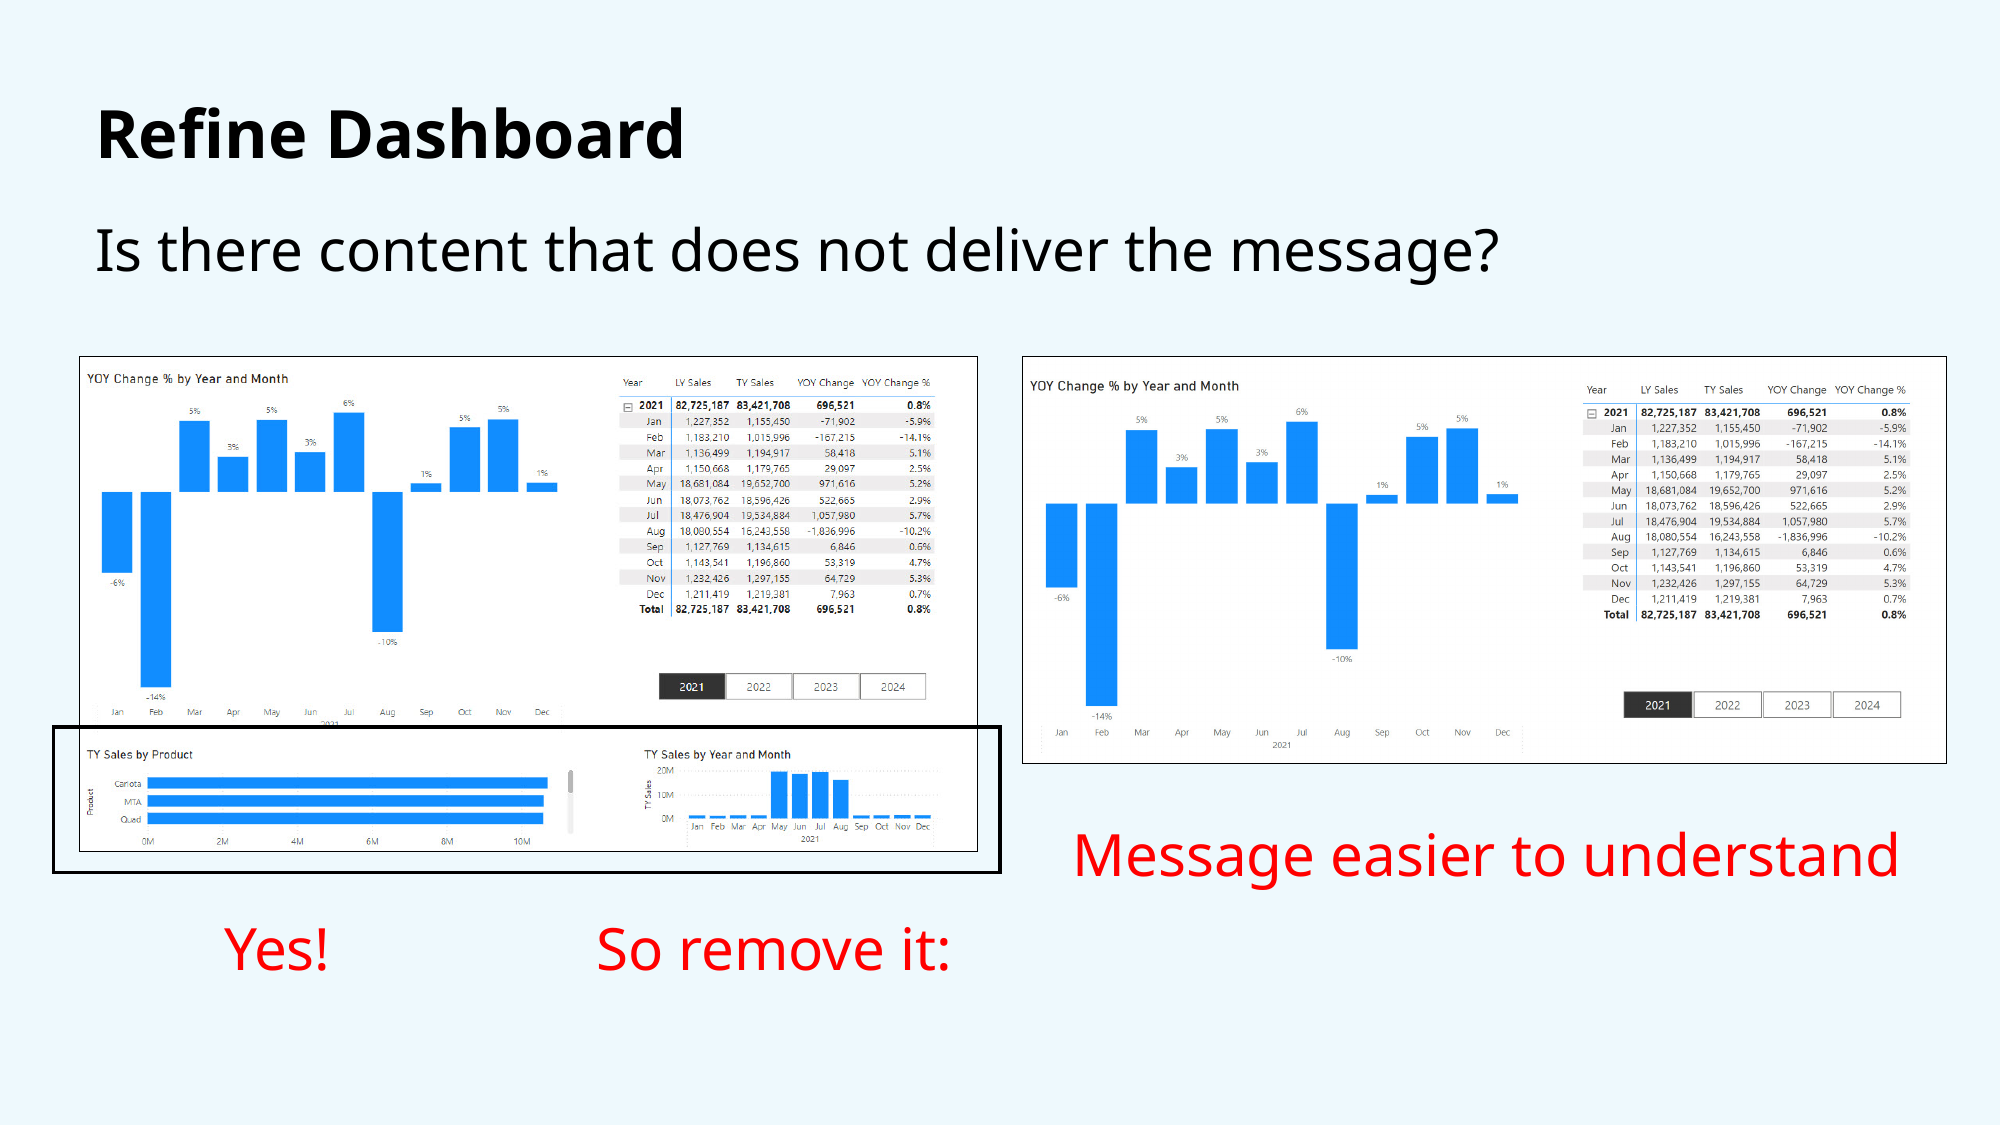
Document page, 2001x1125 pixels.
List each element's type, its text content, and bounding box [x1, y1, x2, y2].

text_box Message easier to understand [1026, 810, 1947, 896]
text_box So remove it: [501, 904, 1047, 990]
text_box [52, 725, 1002, 874]
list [79, 356, 978, 853]
text_box Yes! [53, 904, 501, 990]
text_box Refine Dashboard [79, 57, 1863, 216]
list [1022, 356, 1948, 765]
title Is there content that does not deliver the message? [79, 188, 1947, 316]
